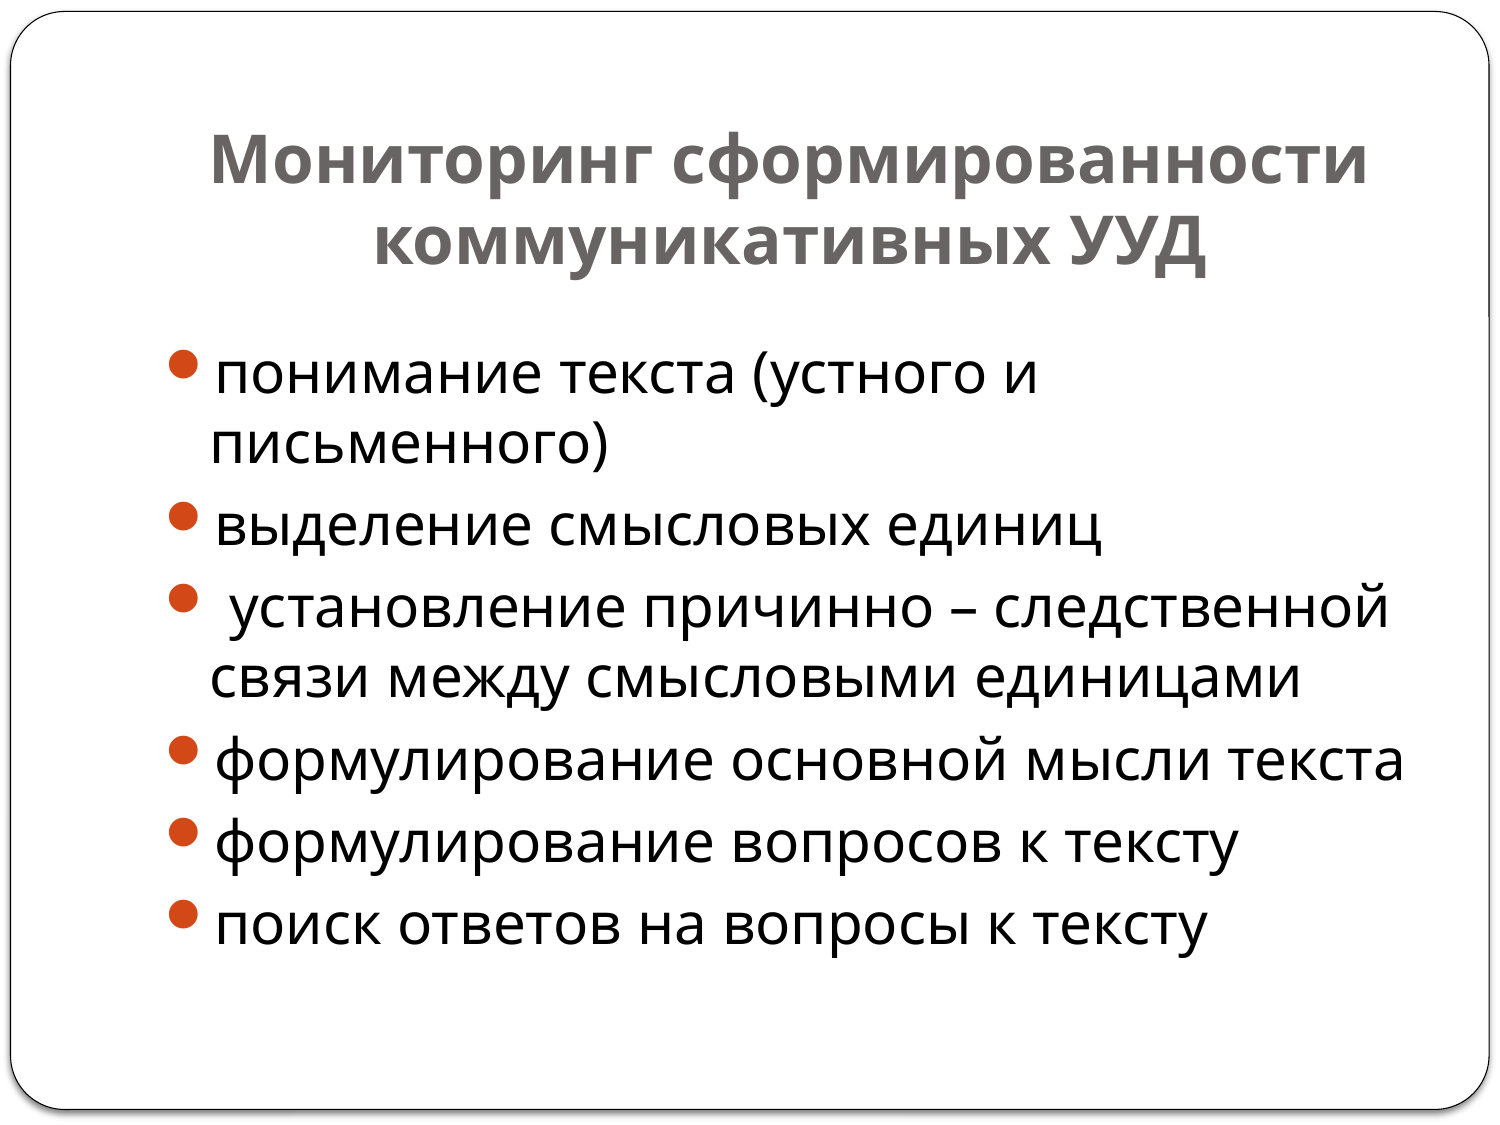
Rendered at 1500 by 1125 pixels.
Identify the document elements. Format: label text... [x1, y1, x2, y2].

list понимание текста (устного и письменного) выделение смысловых единиц установление причинно – следственной связи между смысловыми единицами формулирование основной мысли текста формулирование вопросов к тексту поиск ответов на вопросы к тексту [150, 328, 1425, 988]
title Мониторинг сформированности коммуникативных УУД [152, 105, 1428, 293]
